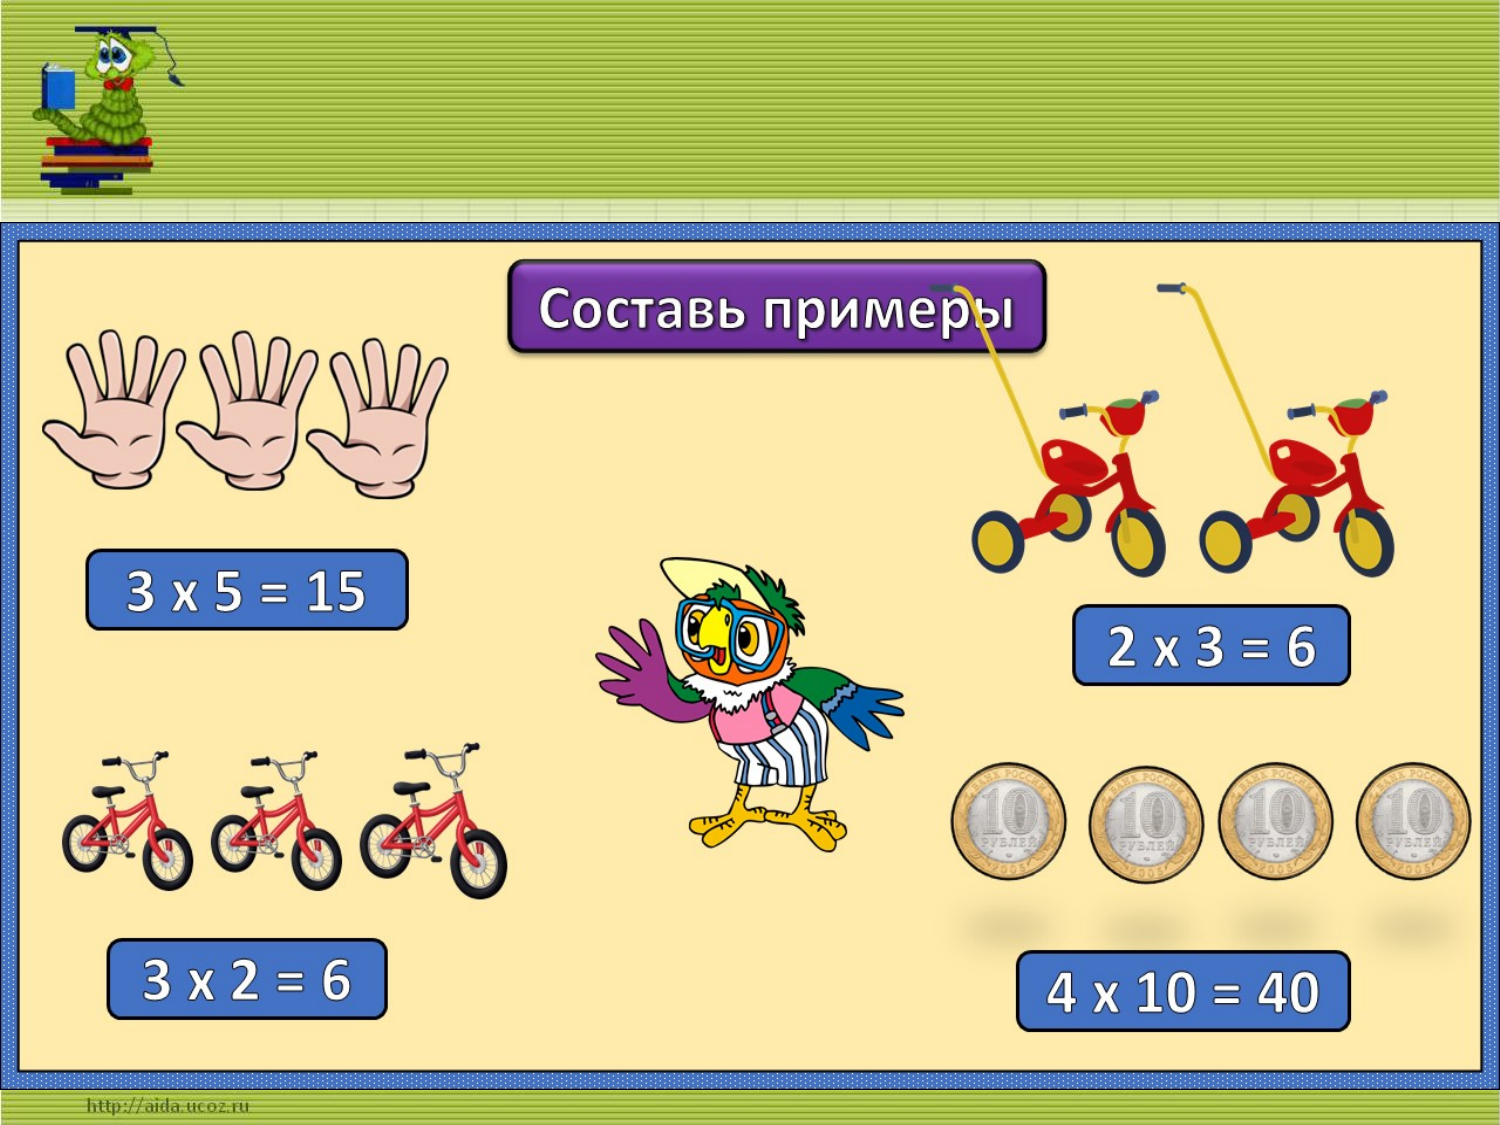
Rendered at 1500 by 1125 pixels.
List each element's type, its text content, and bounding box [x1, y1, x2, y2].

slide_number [75, 1097, 425, 1103]
slide_number 11 [1074, 1097, 1425, 1103]
picture [0, 0, 1500, 1125]
